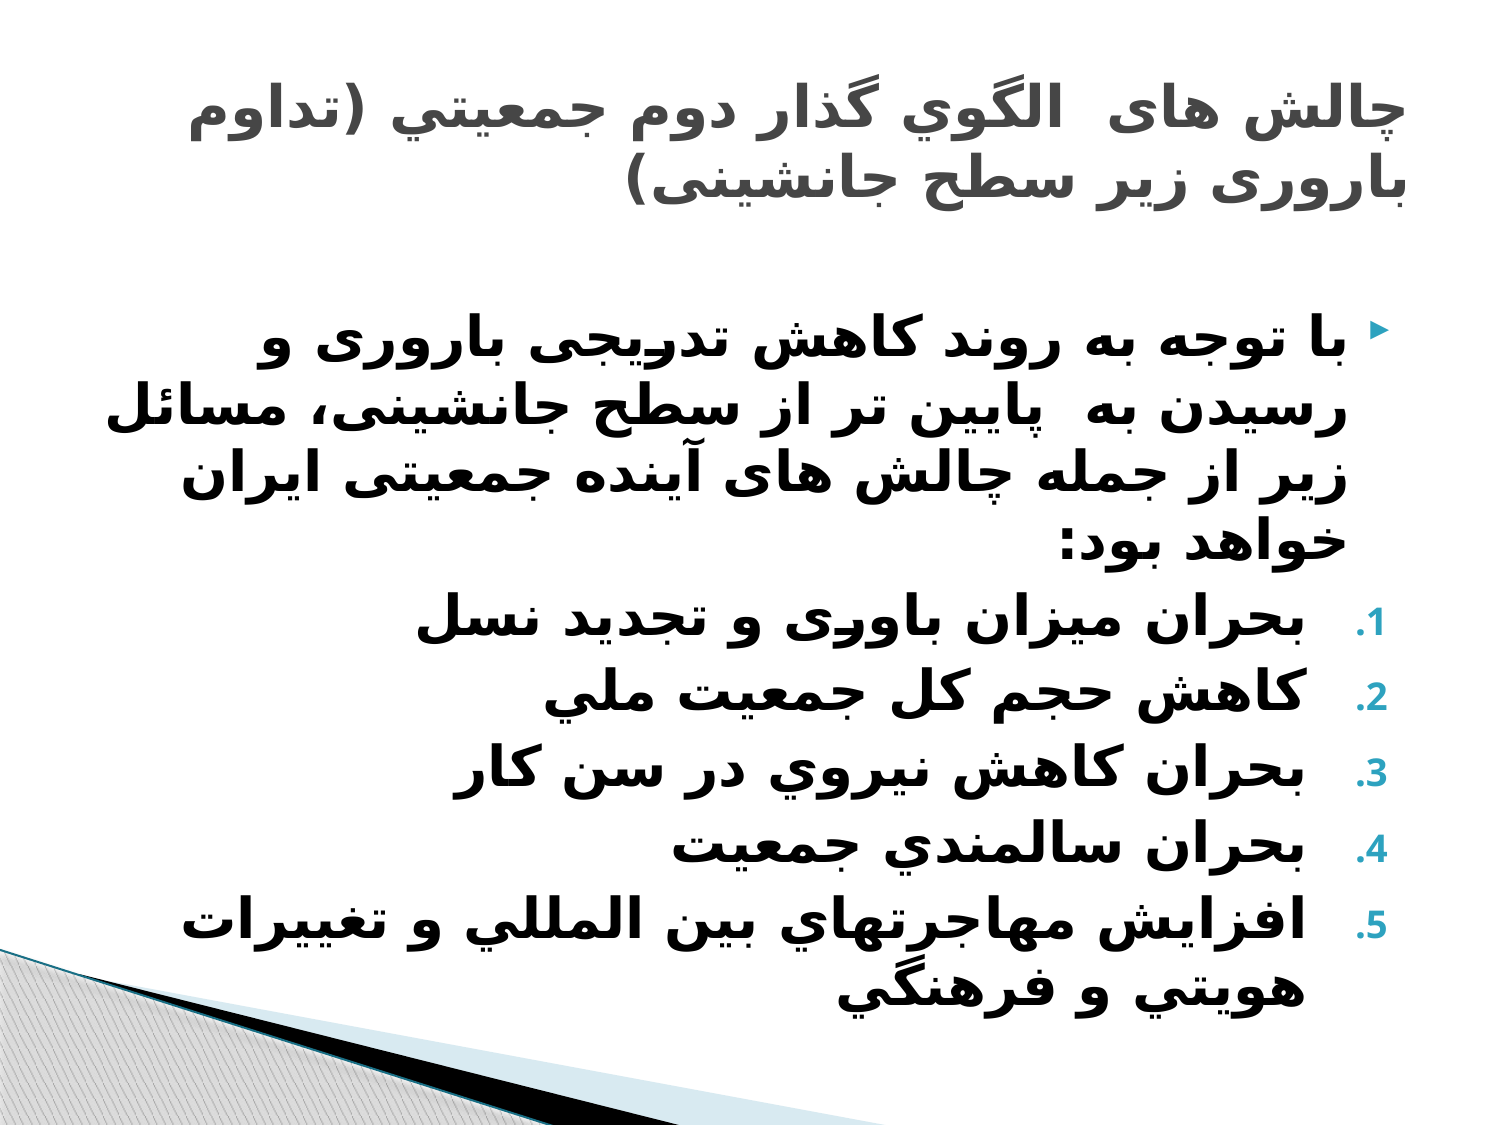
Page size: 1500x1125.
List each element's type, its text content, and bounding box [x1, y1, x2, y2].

text_box با توجه به روند کاهش تدریجی باروری و رسیدن به پایین تر از سطح جانشینی، مسائل زیر از جمله چالش های آینده جمعیتی ایران خواهد بود: بحران میزان باوری و تجدید نسل كاهش حجم كل جمعيت ملي بحران كاهش نيروي در سن كار بحران سالمندي جمعيت افزايش مهاجرتهاي بين المللي و تغييرات هويتي و فرهنگي [74, 292, 1425, 1055]
title چالش های الگوي ‌گذار دوم جمعيتي (تداوم باروری زیر سطح جانشینی) [75, 45, 1425, 233]
